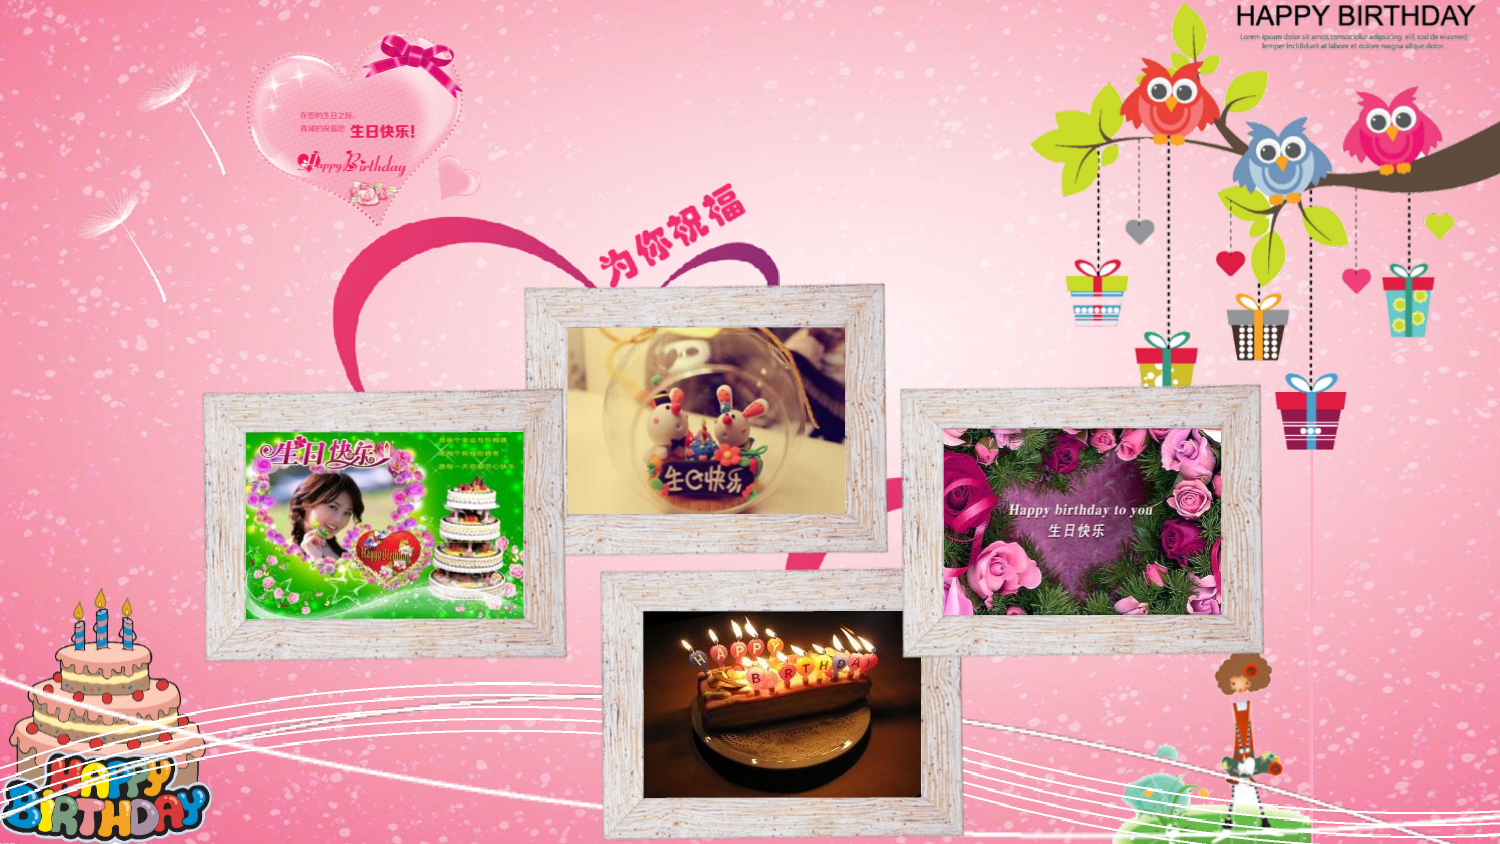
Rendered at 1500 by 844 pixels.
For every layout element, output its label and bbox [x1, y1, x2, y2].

text_box [846, 323, 1306, 709]
text_box [546, 506, 1006, 844]
text_box [470, 222, 930, 504]
text_box [149, 327, 608, 713]
picture [0, 0, 1500, 844]
